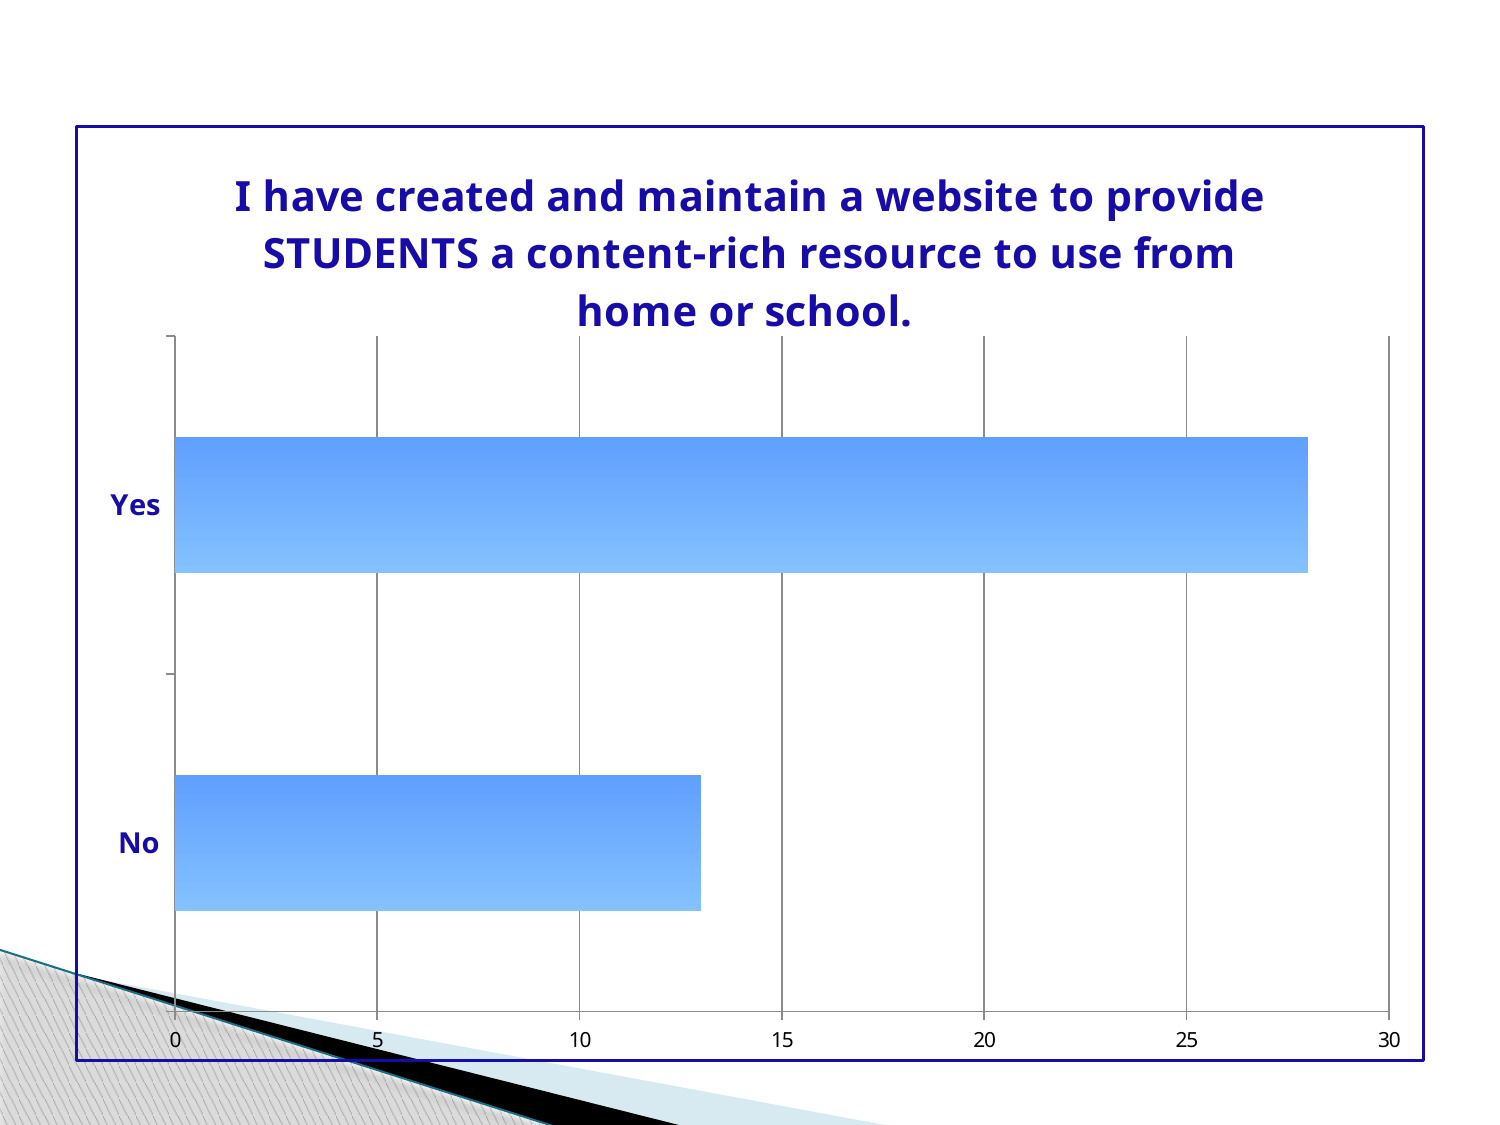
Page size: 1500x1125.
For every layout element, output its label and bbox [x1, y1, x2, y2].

chart [74, 125, 1426, 1063]
